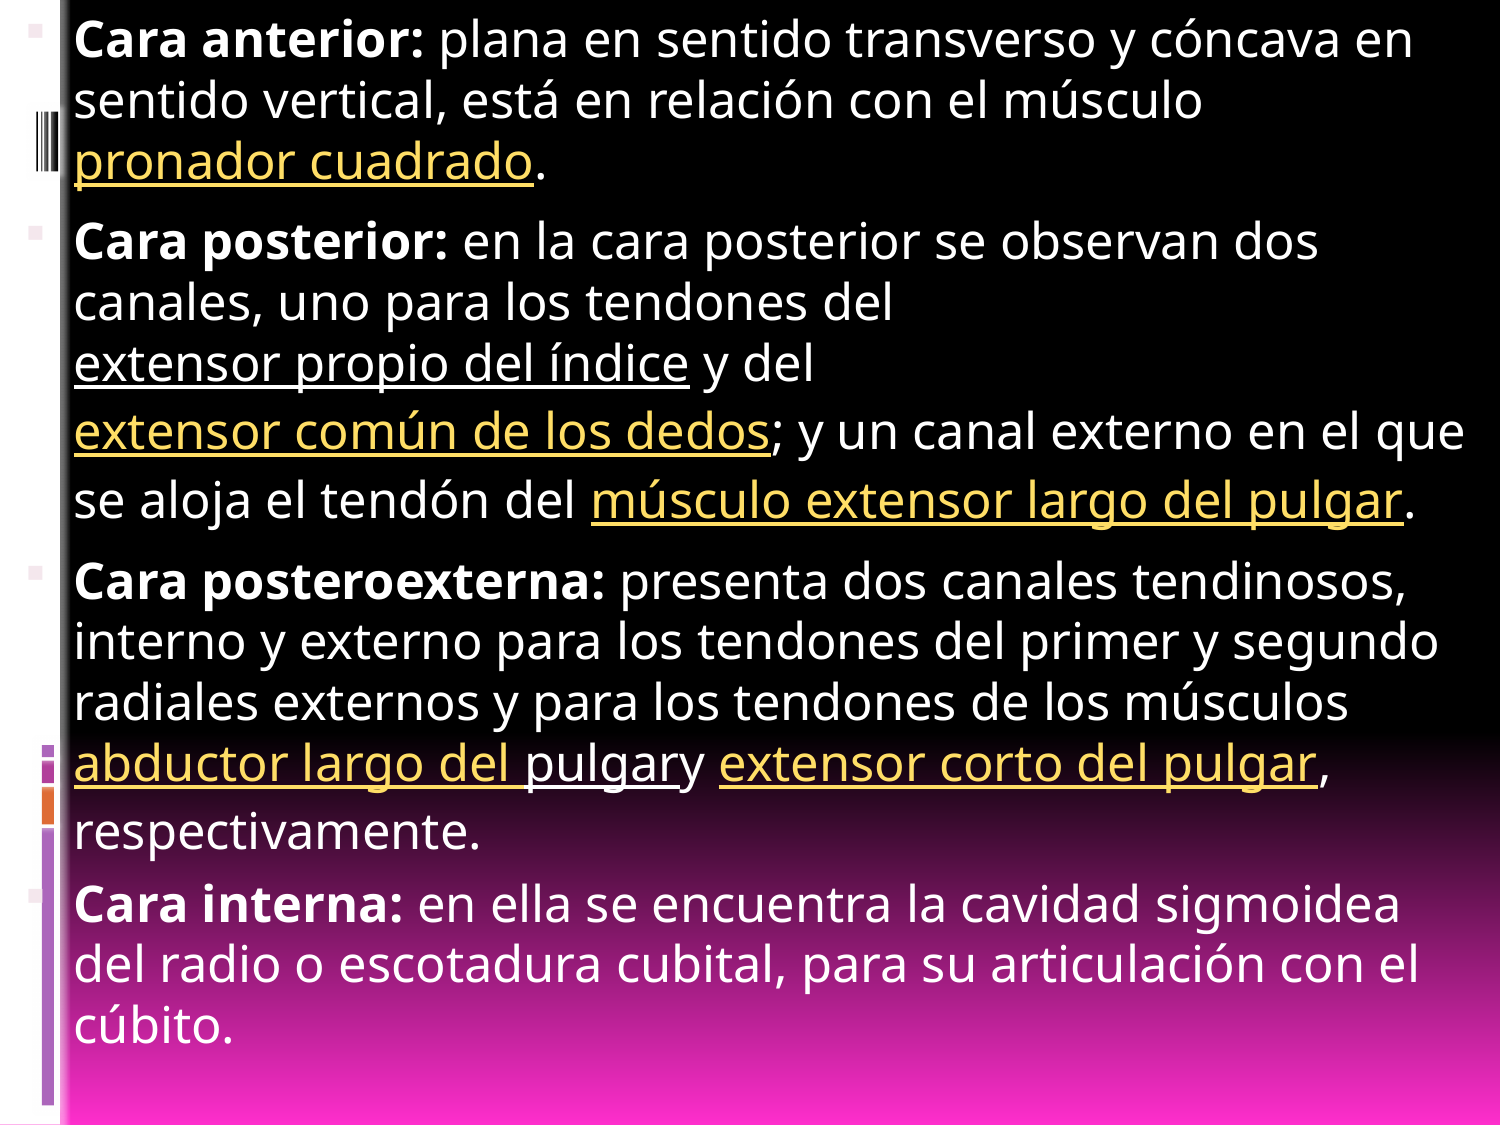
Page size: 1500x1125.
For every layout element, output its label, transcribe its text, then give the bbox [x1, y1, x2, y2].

list Cara anterior: plana en sentido transverso y cóncava en sentido vertical, está en relación con el músculo pronador cuadrado. Cara posterior: en la cara posterior se observan dos canales, uno para los tendones del extensor propio del índice y del extensor común de los dedos; y un canal externo en el que se aloja el tendón del músculo extensor largo del pulgar. Cara posteroexterna: presenta dos canales tendinosos, interno y externo para los tendones del primer y segundo radiales externos y para los tendones de los músculos abductor largo del pulgary extensor corto del pulgar, respectivamente. Cara interna: en ella se encuentra la cavidad sigmoidea del radio o escotadura cubital, para su articulación con el cúbito. [0, 0, 1500, 1125]
